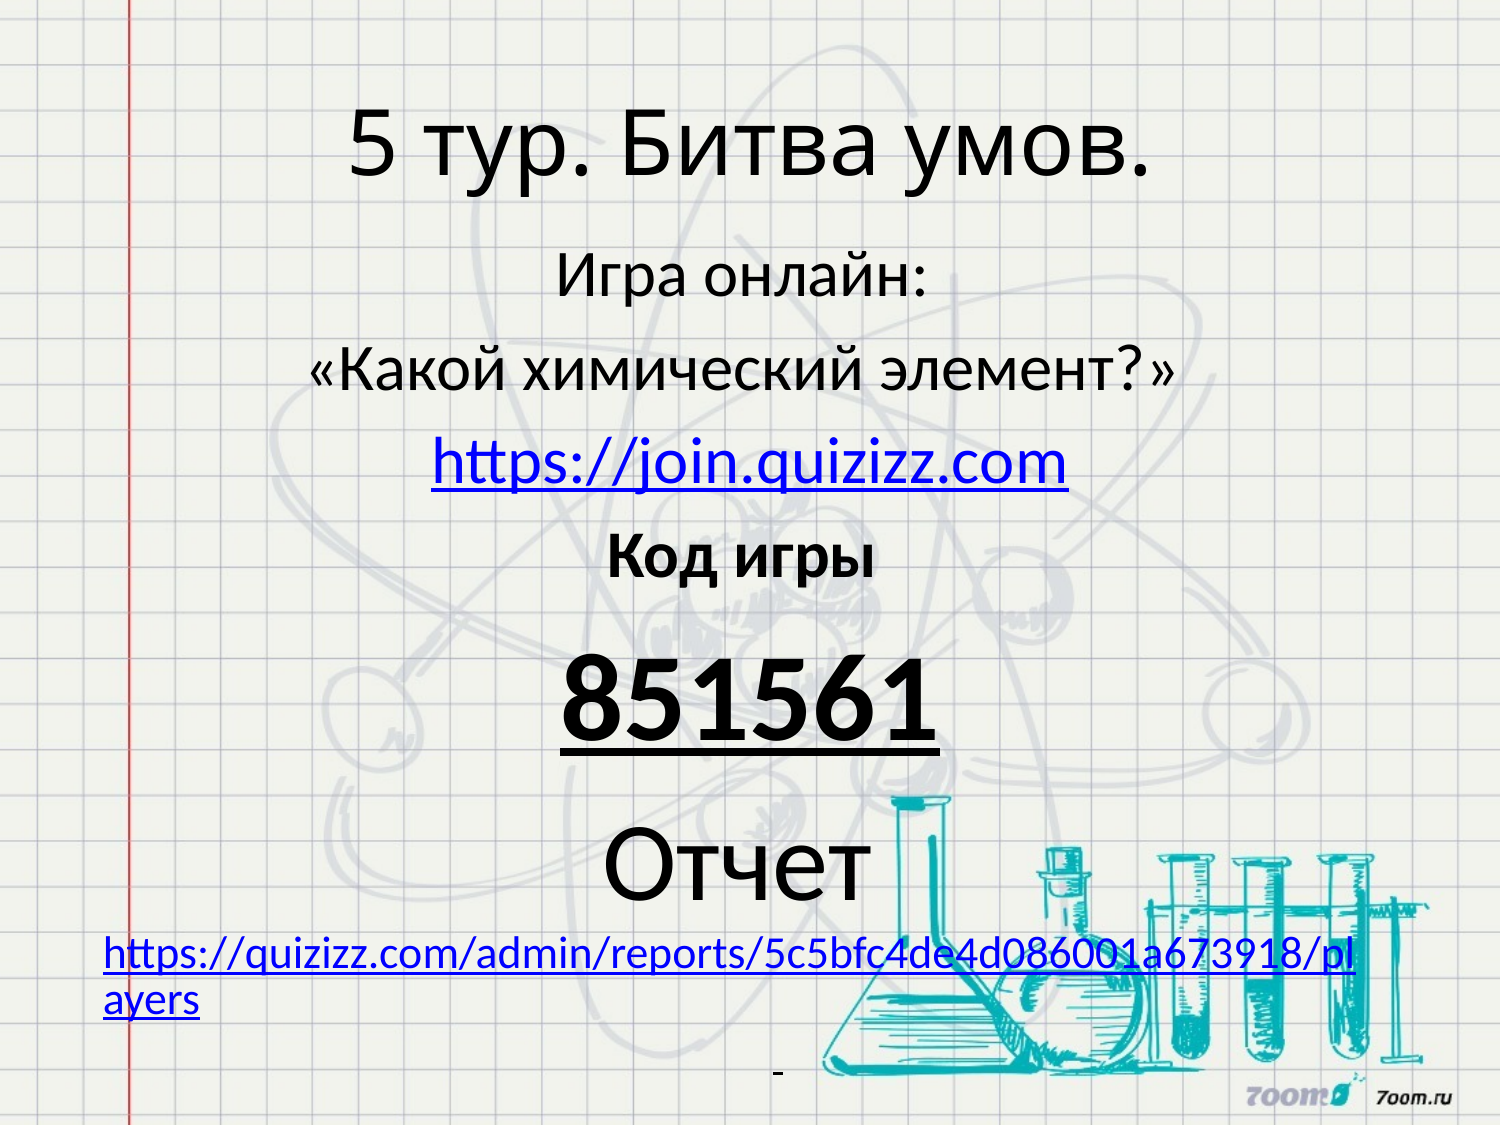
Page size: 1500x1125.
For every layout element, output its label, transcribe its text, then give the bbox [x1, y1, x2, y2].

title 5 тур. Битва умов. [75, 45, 1425, 222]
picture [0, 0, 1500, 1125]
list Игра онлайн: «Какой химический элемент?» https://join.quizizz.com Код игры 851561 Отчет https://quizizz.com/admin/reports/5c5bfc4de4d086001a673918/players [75, 222, 1425, 1079]
